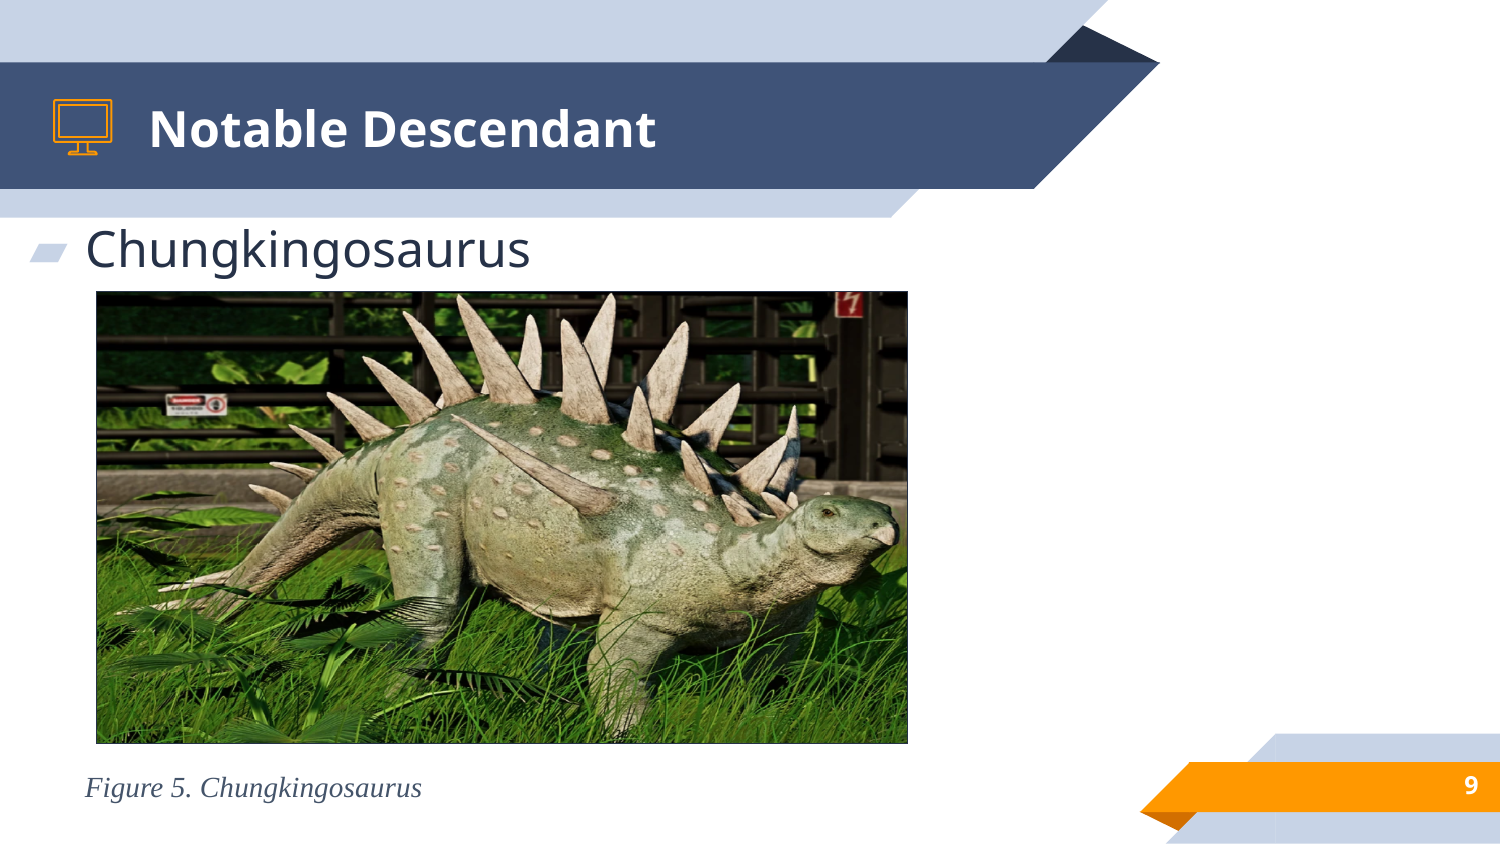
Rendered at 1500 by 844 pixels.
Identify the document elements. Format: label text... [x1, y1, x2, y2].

text_box Figure 5. Chungkingosaurus [70, 760, 438, 811]
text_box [53, 99, 112, 155]
slide_number 9 [1249, 760, 1494, 813]
picture [96, 290, 909, 744]
list Chungkingosaurus [0, 0, 1094, 485]
